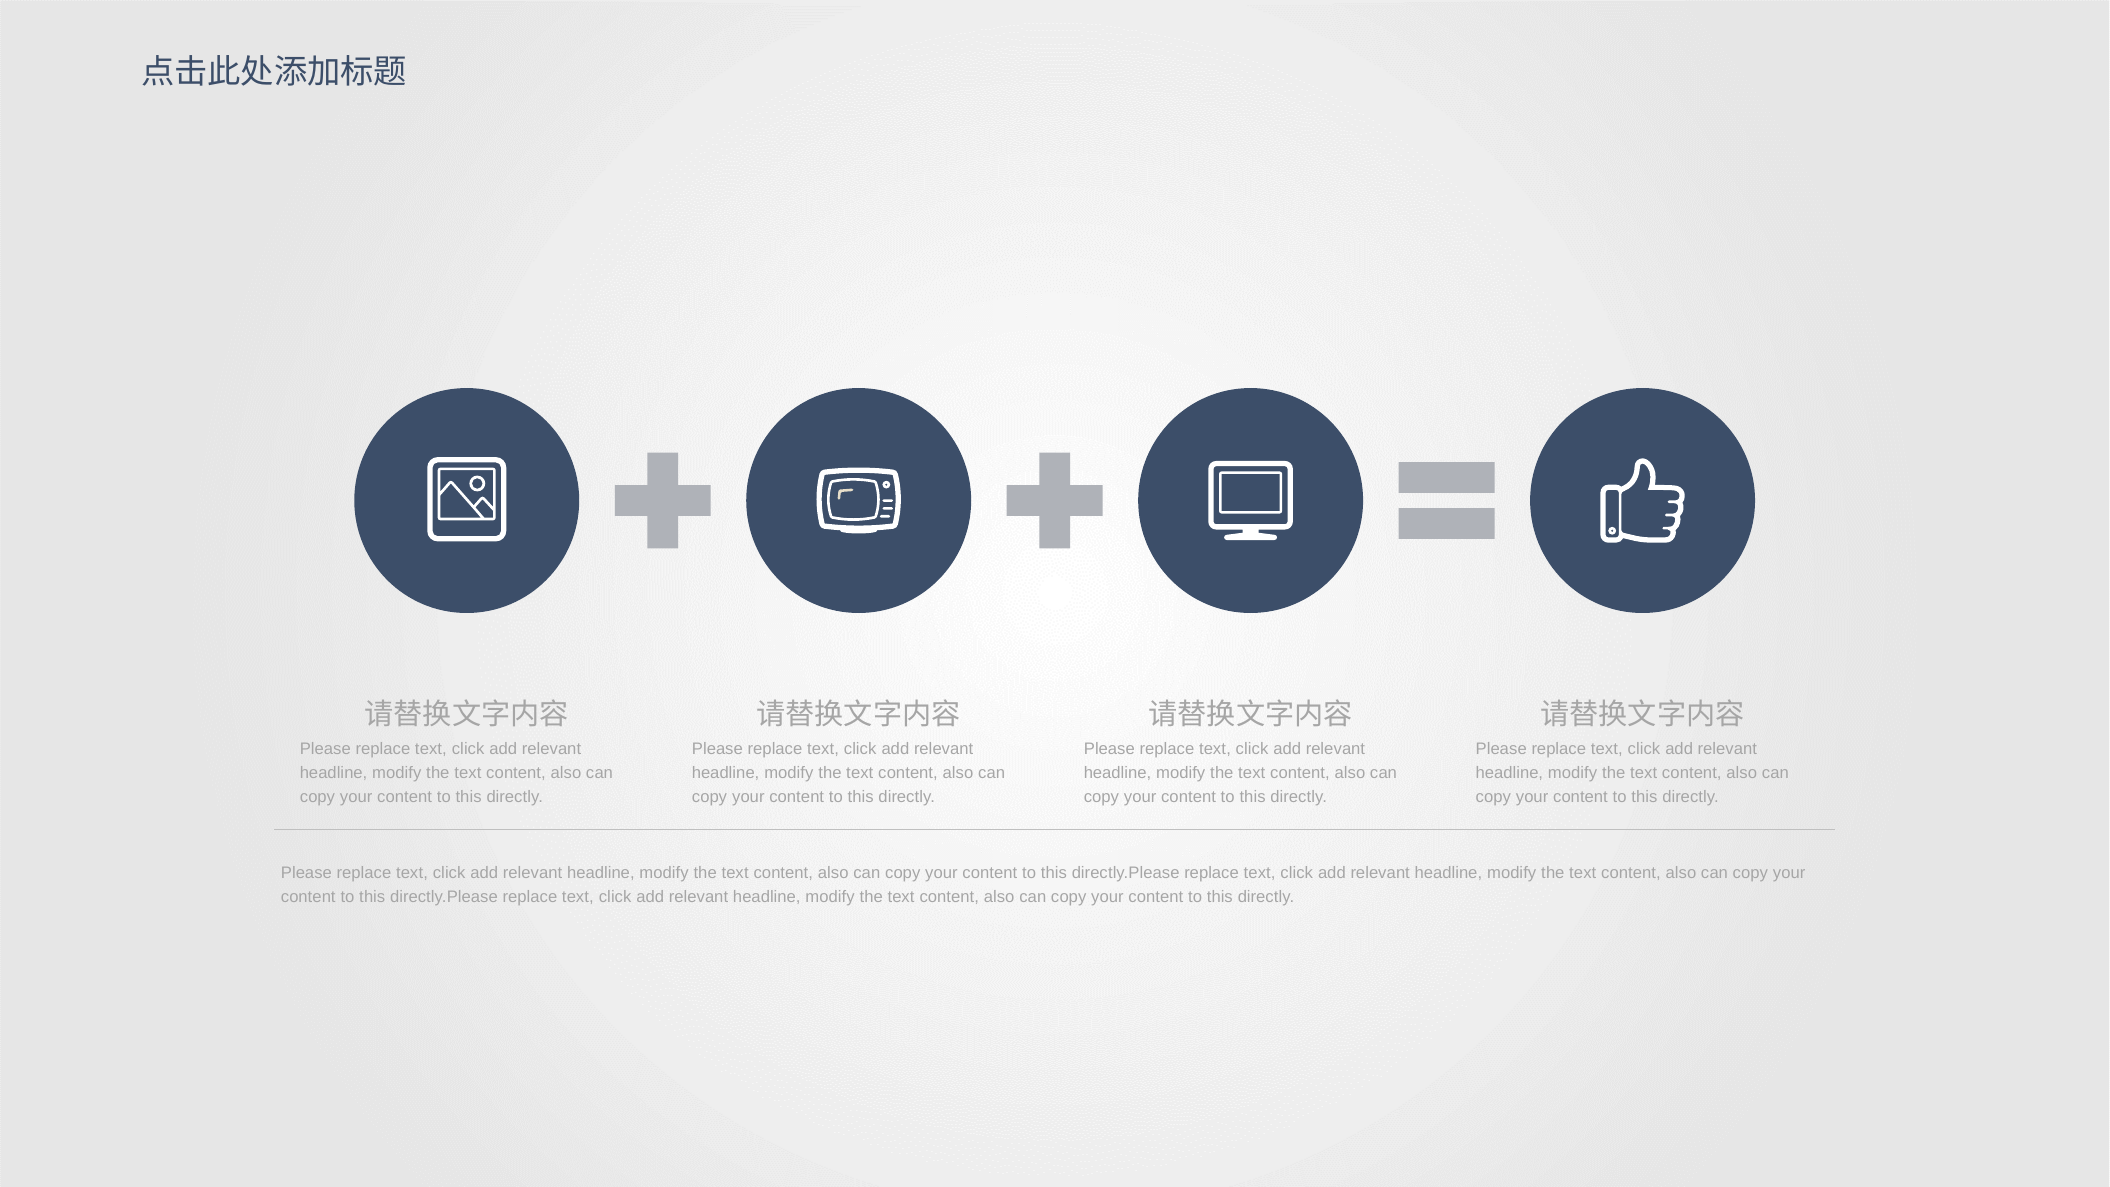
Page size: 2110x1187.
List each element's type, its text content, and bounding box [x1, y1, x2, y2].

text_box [691, 688, 1026, 805]
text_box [1475, 688, 1810, 805]
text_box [354, 388, 1755, 613]
text_box 点击此处添加标题 [126, 42, 437, 102]
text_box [1083, 688, 1418, 805]
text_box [299, 688, 634, 805]
text_box Please replace text, click add relevant headline, modify the text content, also can copy your content to this directly.Please replace text, click add relevant headline, modify the text content, also can copy your content to this directly.Please replace text, click add relevant headline, modify the text content, also can copy your content to this directly. [280, 858, 1829, 907]
picture [0, 0, 2110, 1187]
